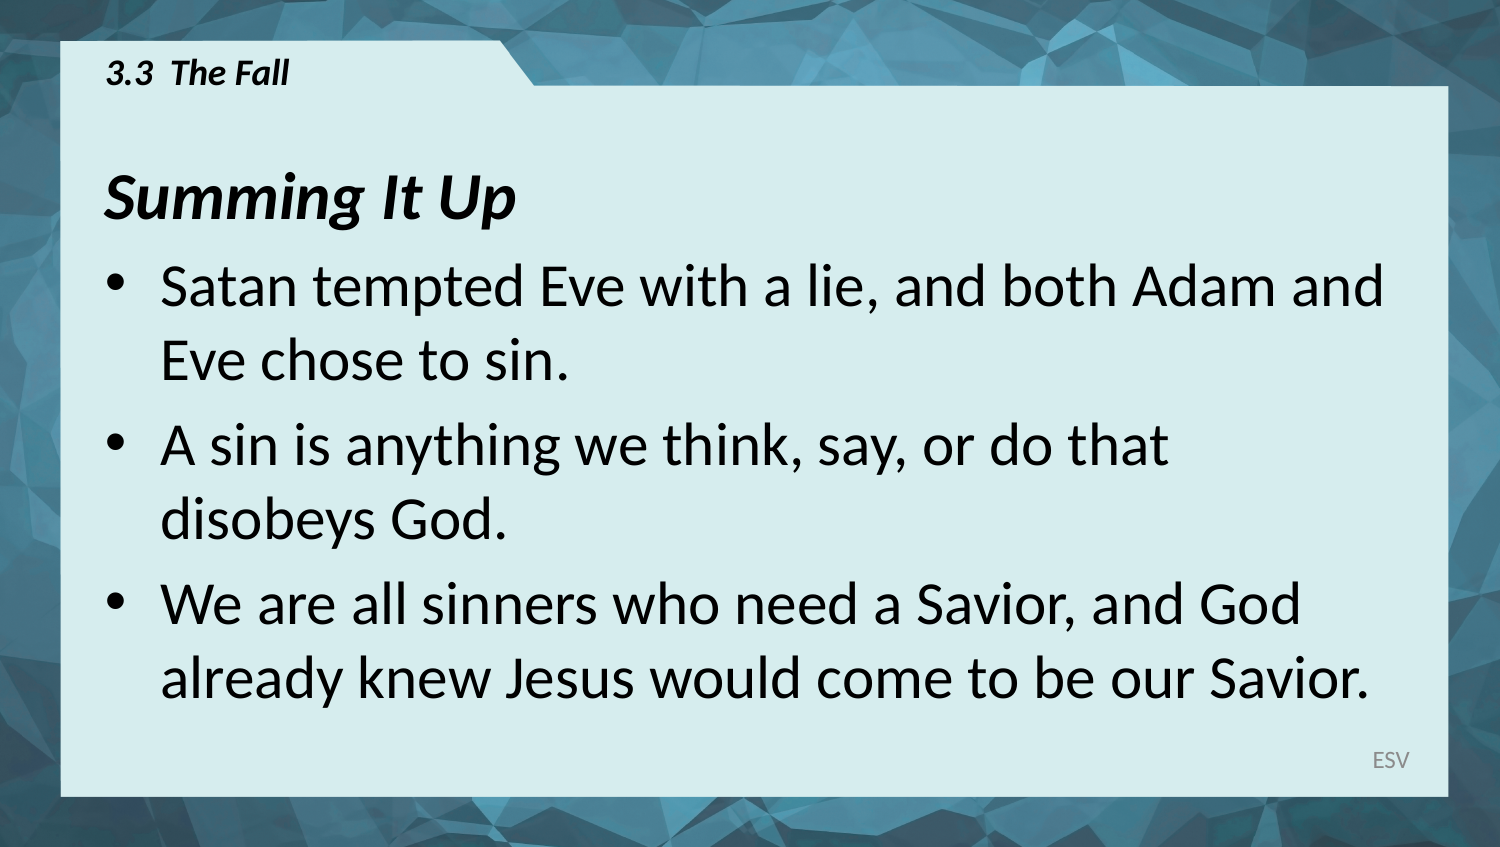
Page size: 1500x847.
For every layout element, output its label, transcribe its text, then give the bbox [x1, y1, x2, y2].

picture [0, 0, 1500, 847]
list Summing It Up Satan tempted Eve with a lie, and both Adam and Eve chose to sin. A sin is anything we think, say, or do that disobeys God. We are all sinners who need a Savior, and God already knew Jesus would come to be our Savior. [89, 141, 1403, 722]
title 3.3 The Fall [89, 33, 1420, 108]
footer ESV [950, 736, 1425, 782]
